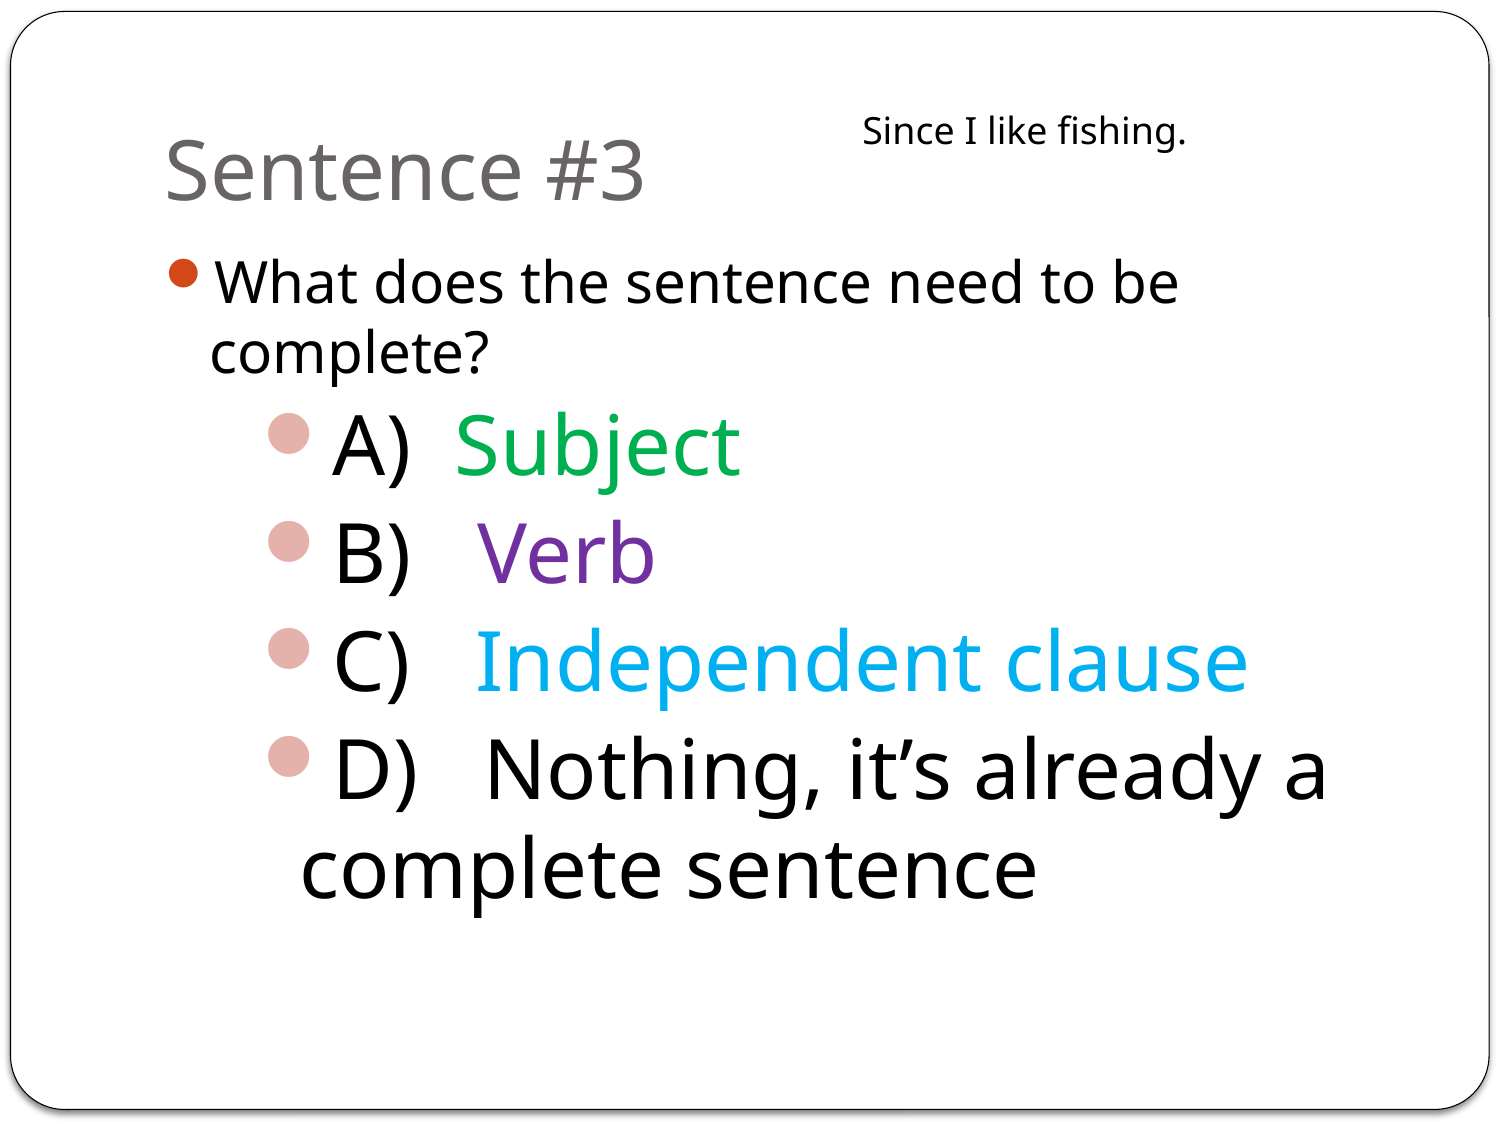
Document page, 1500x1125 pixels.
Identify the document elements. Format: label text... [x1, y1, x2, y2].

title Sentence #3 [150, 45, 1425, 233]
list What does the sentence need to be complete? A) Subject B) Verb C) Independent clause D) Nothing, it’s already a complete sentence [150, 237, 1425, 988]
text_box Since I like fishing. [812, 99, 1238, 160]
